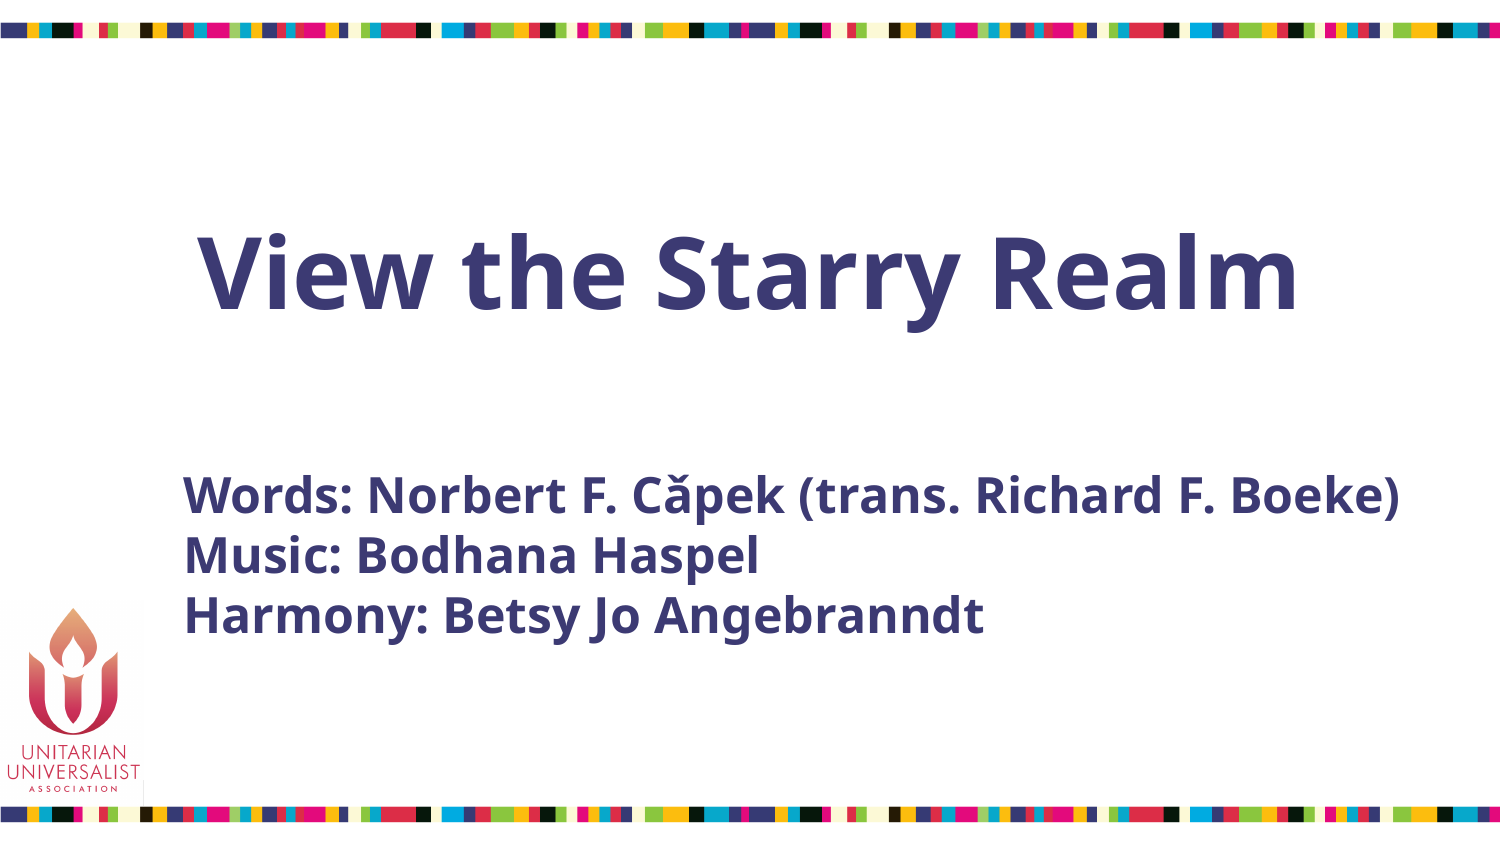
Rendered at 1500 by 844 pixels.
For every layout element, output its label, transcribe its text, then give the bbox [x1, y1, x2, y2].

text_box Words: Norbert F. Cǎpek (trans. Richard F. Boeke) Music: Bodhana Haspel Harmony: Betsy Jo Angebranndt [168, 448, 1495, 659]
text_box View the Starry Realm [74, 75, 1425, 345]
picture [0, 600, 1500, 824]
picture [0, 22, 1500, 40]
